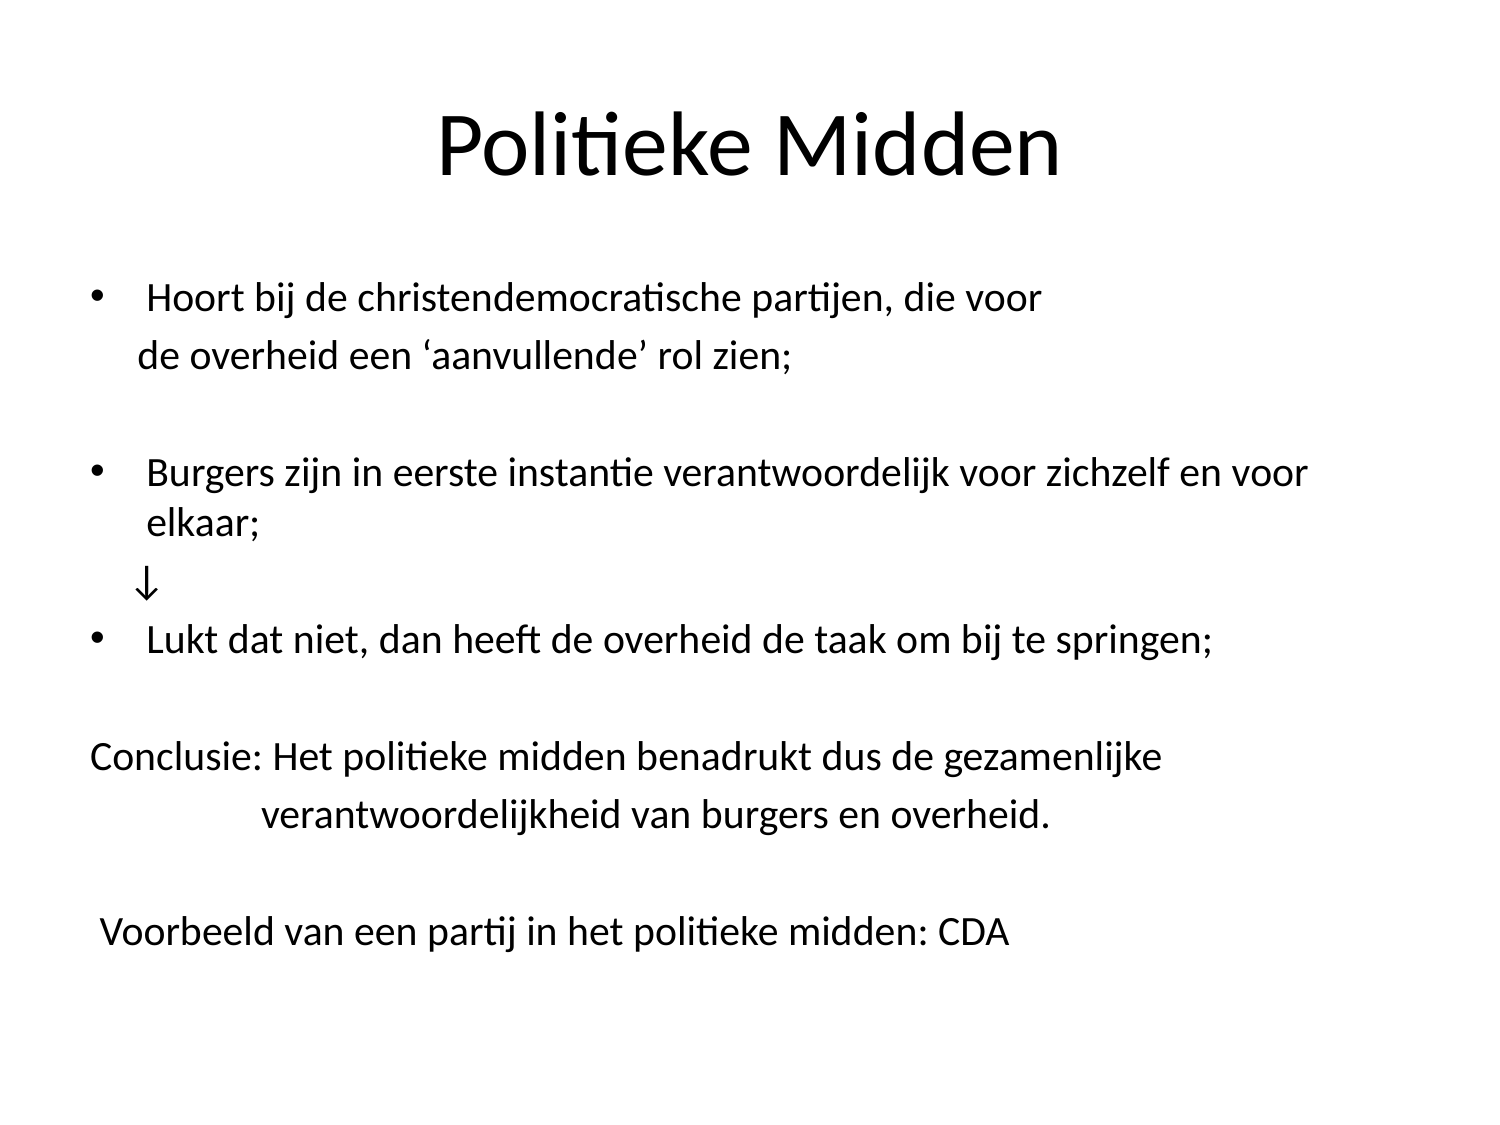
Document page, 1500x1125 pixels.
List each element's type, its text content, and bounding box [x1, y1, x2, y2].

list Hoort bij de christendemocratische partijen, die voor de overheid een ‘aanvullende’ rol zien; Burgers zijn in eerste instantie verantwoordelijk voor zichzelf en voor elkaar; ↓ Lukt dat niet, dan heeft de overheid de taak om bij te springen; Conclusie: Het politieke midden benadrukt dus de gezamenlijke verantwoordelijkheid van burgers en overheid. Voorbeeld van een partij in het politieke midden: CDA [75, 262, 1425, 1059]
title Politieke Midden [75, 45, 1425, 233]
